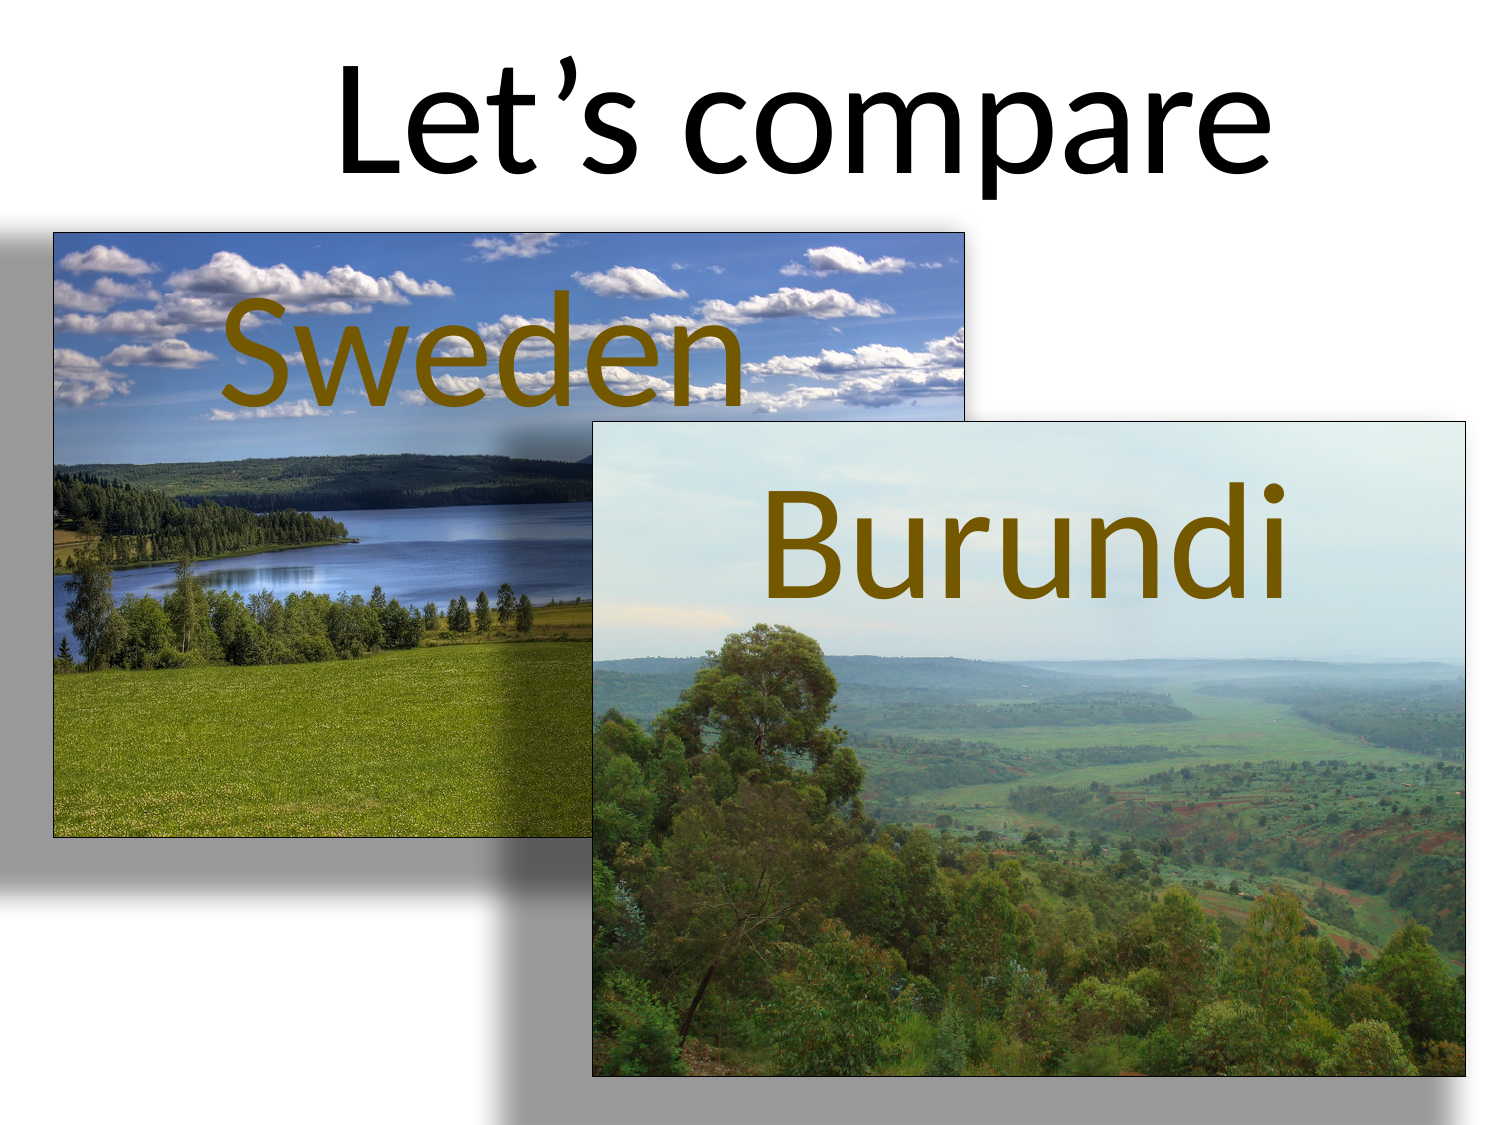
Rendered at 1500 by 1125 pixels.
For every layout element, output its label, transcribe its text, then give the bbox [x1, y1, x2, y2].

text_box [592, 421, 1466, 1077]
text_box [53, 231, 965, 838]
text_box Let’s compare [255, 0, 1356, 295]
